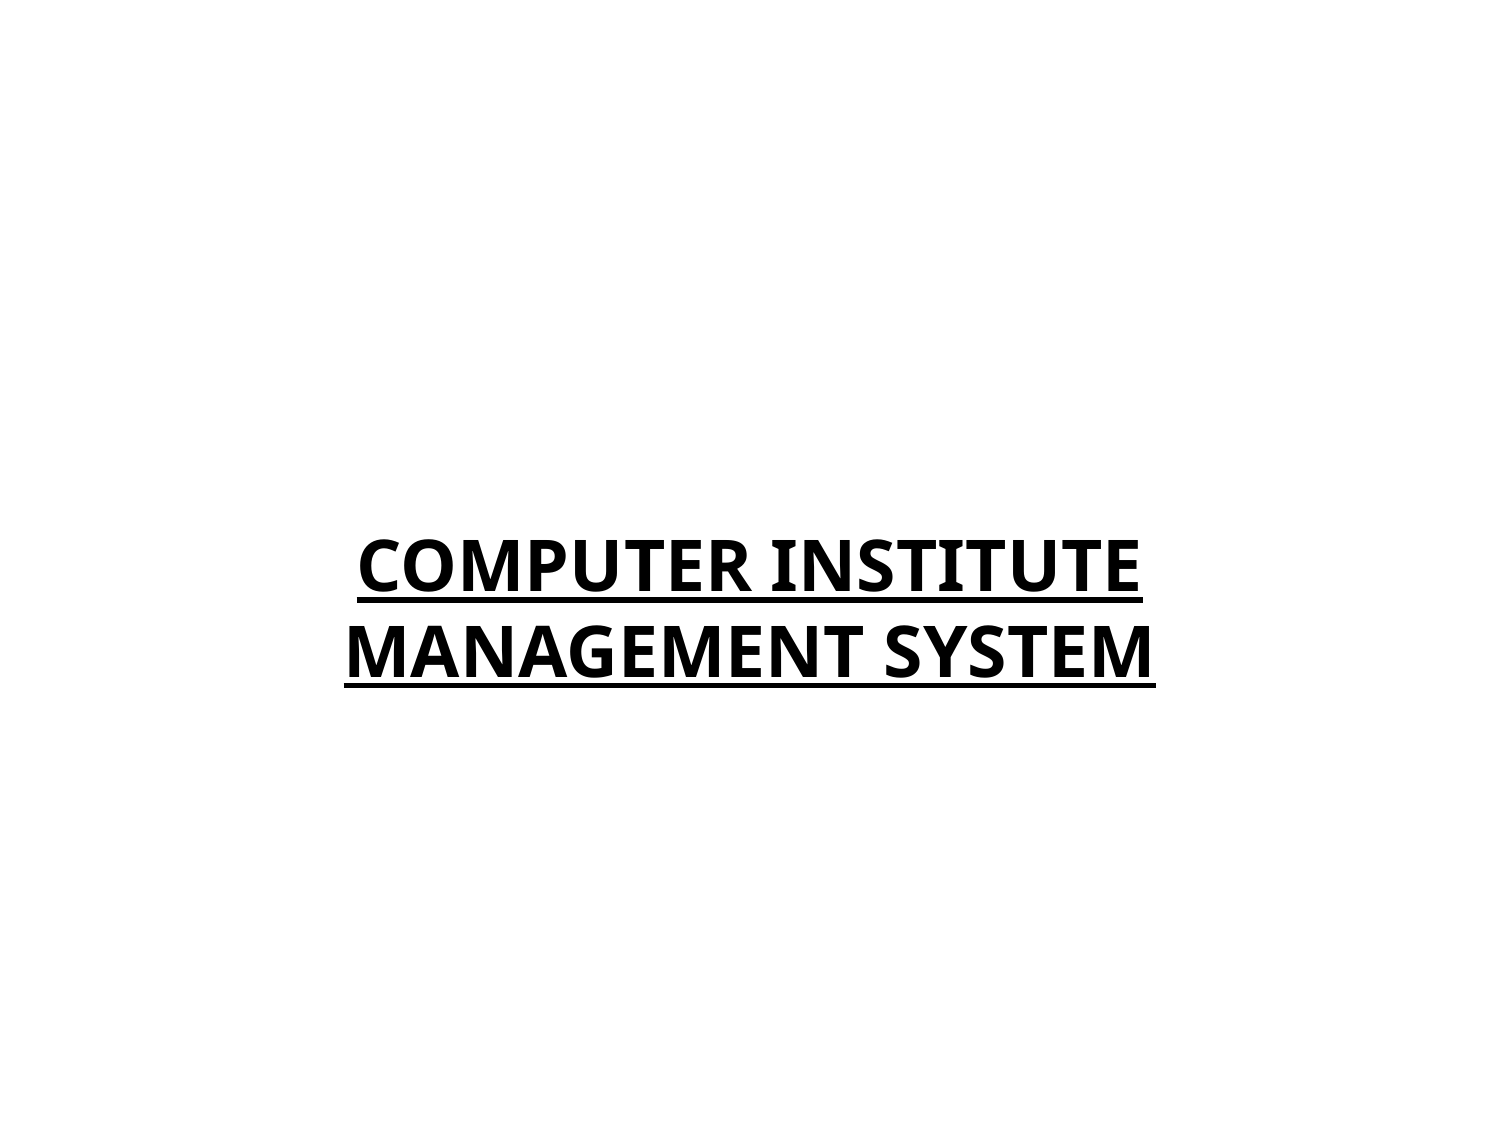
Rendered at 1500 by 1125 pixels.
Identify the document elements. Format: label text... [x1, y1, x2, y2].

title COMPUTER INSTITUTE MANAGEMENT SYSTEM [75, 512, 1425, 700]
